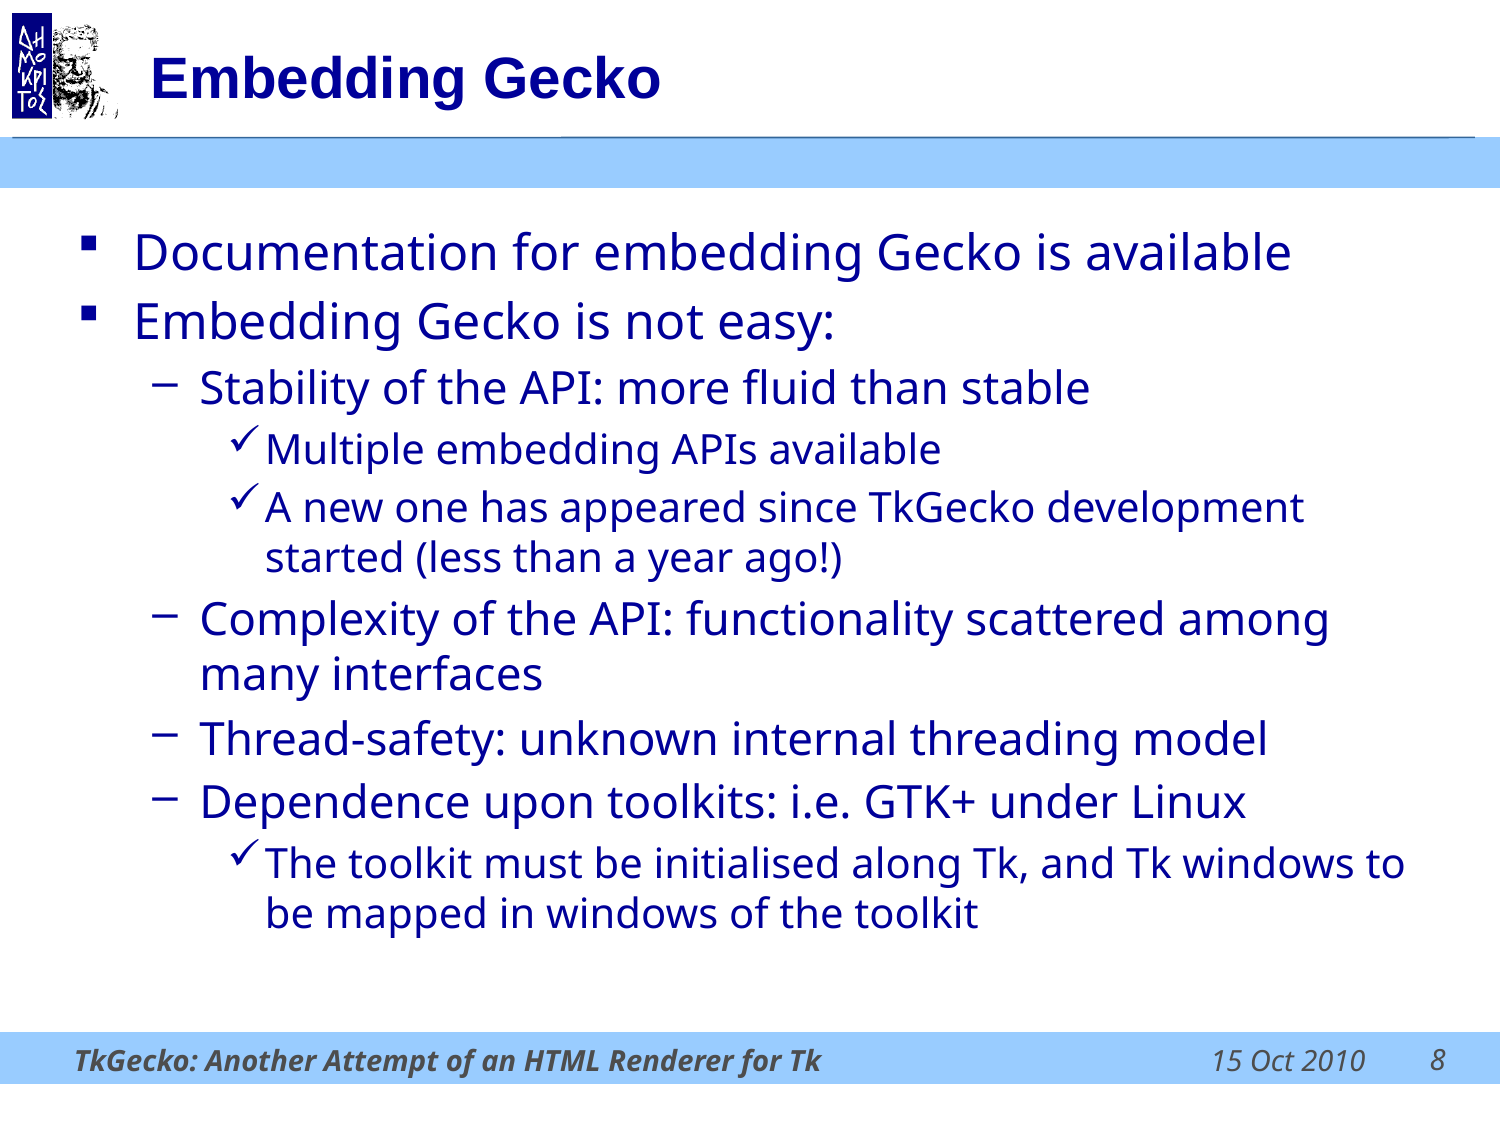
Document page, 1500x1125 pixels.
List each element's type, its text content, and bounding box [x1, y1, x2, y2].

picture [11, 13, 118, 120]
title Embedding Gecko [135, 12, 1476, 138]
footer TkGecko: Another Attempt of an HTML Renderer for Tk [58, 1034, 1190, 1086]
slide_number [1190, 1034, 1381, 1086]
list Documentation for embedding Gecko is available Embedding Gecko is not easy: Stability of the API: more fluid than stable Multiple embedding APIs available A new one has appeared since TkGecko development started (less than a year ago!) Complexity of the API: functionality scattered among many interfaces Thread-safety: unknown internal threading model Dependence upon toolkits: i.e. GTK+ under Linux The toolkit must be initialised along Tk, and Tk windows to be mapped in windows of the toolkit [62, 212, 1438, 1001]
slide_number 8 [1399, 1033, 1476, 1084]
